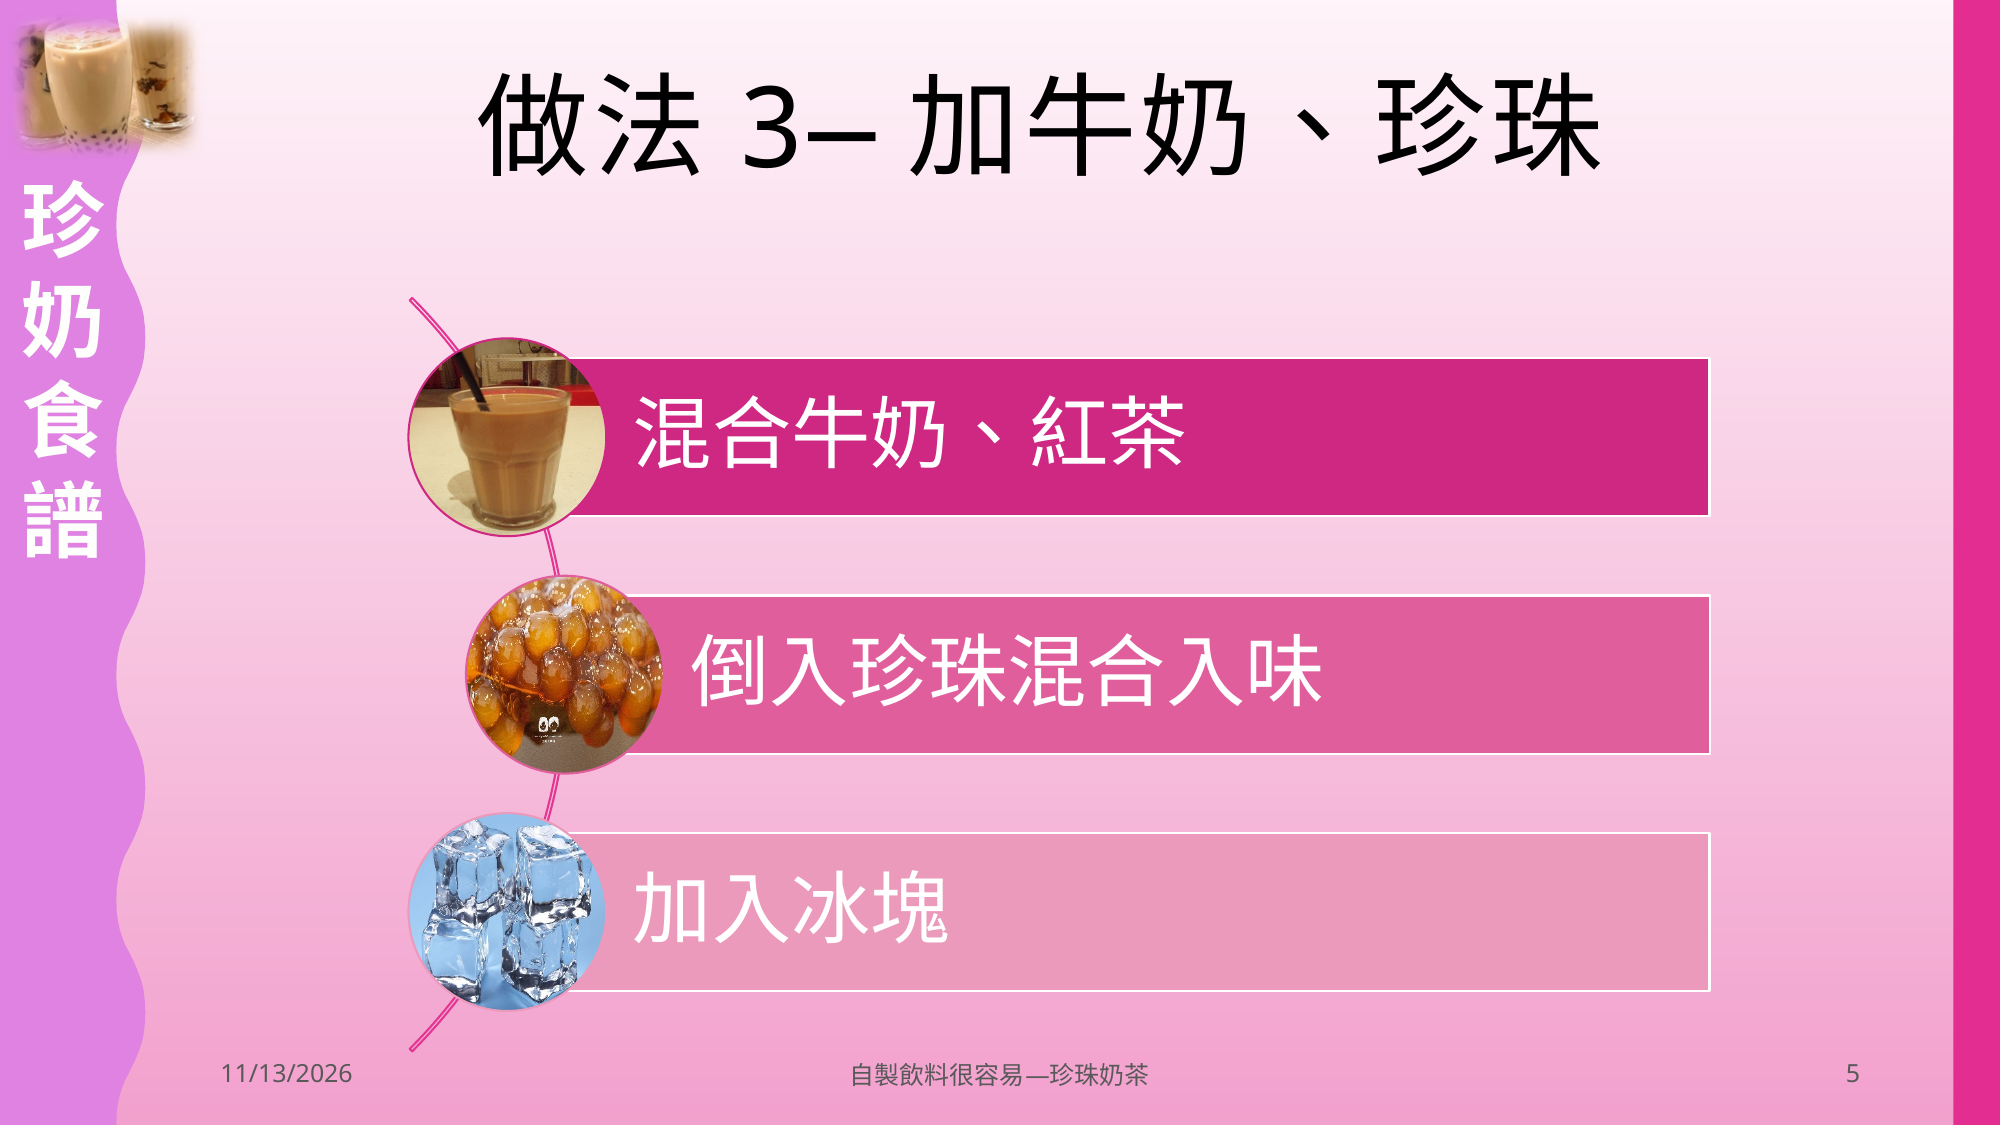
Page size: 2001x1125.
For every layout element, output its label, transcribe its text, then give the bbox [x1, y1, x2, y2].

footer 自製飲料很容易—珍珠奶茶 [662, 1071, 1338, 1103]
slide_number 5 [1412, 1045, 1875, 1103]
picture [36, 41, 176, 132]
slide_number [205, 1045, 588, 1103]
title 做法3—加牛奶、珍珠 [205, 62, 1875, 308]
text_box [397, 278, 1721, 1071]
